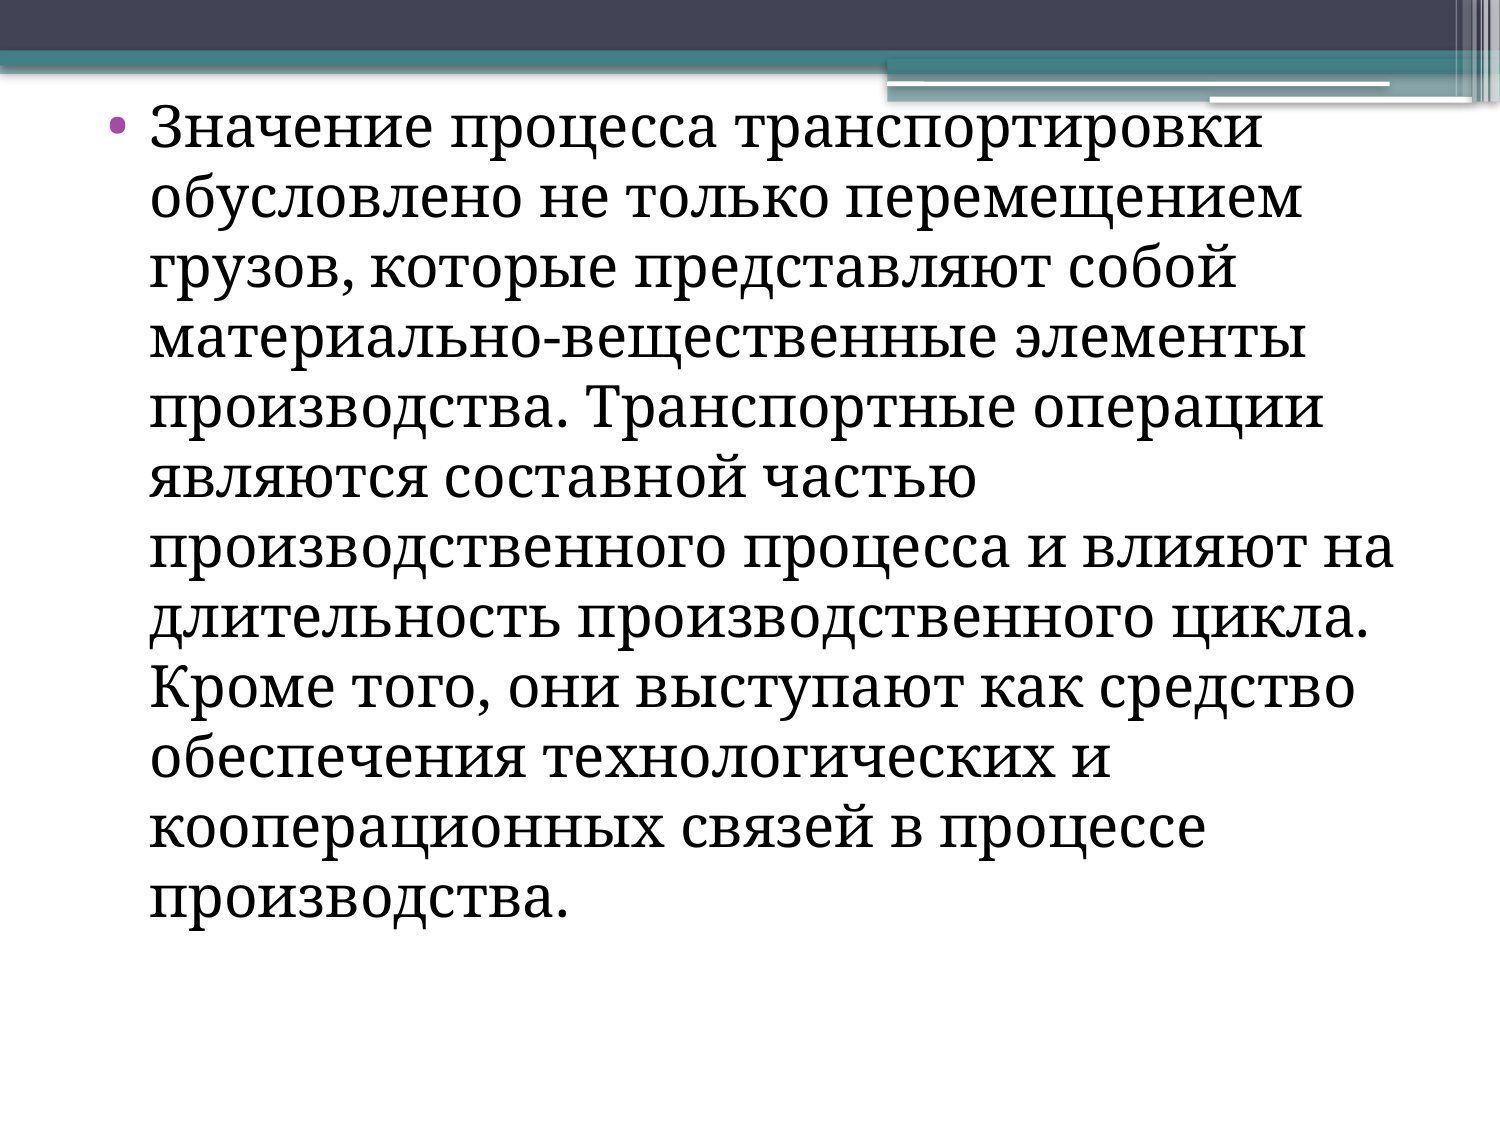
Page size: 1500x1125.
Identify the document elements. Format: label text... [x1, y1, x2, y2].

list Значение процесса транспортировки обусловлено не только перемещением грузов, которые представляют собой материально-вещественные элементы производства. Транспортные операции являются составной частью производственного процесса и влияют на длительность производственного цикла. Кроме того, они выступают как средство обеспечения технологических и кооперационных связей в процессе производства. [75, 82, 1425, 1067]
